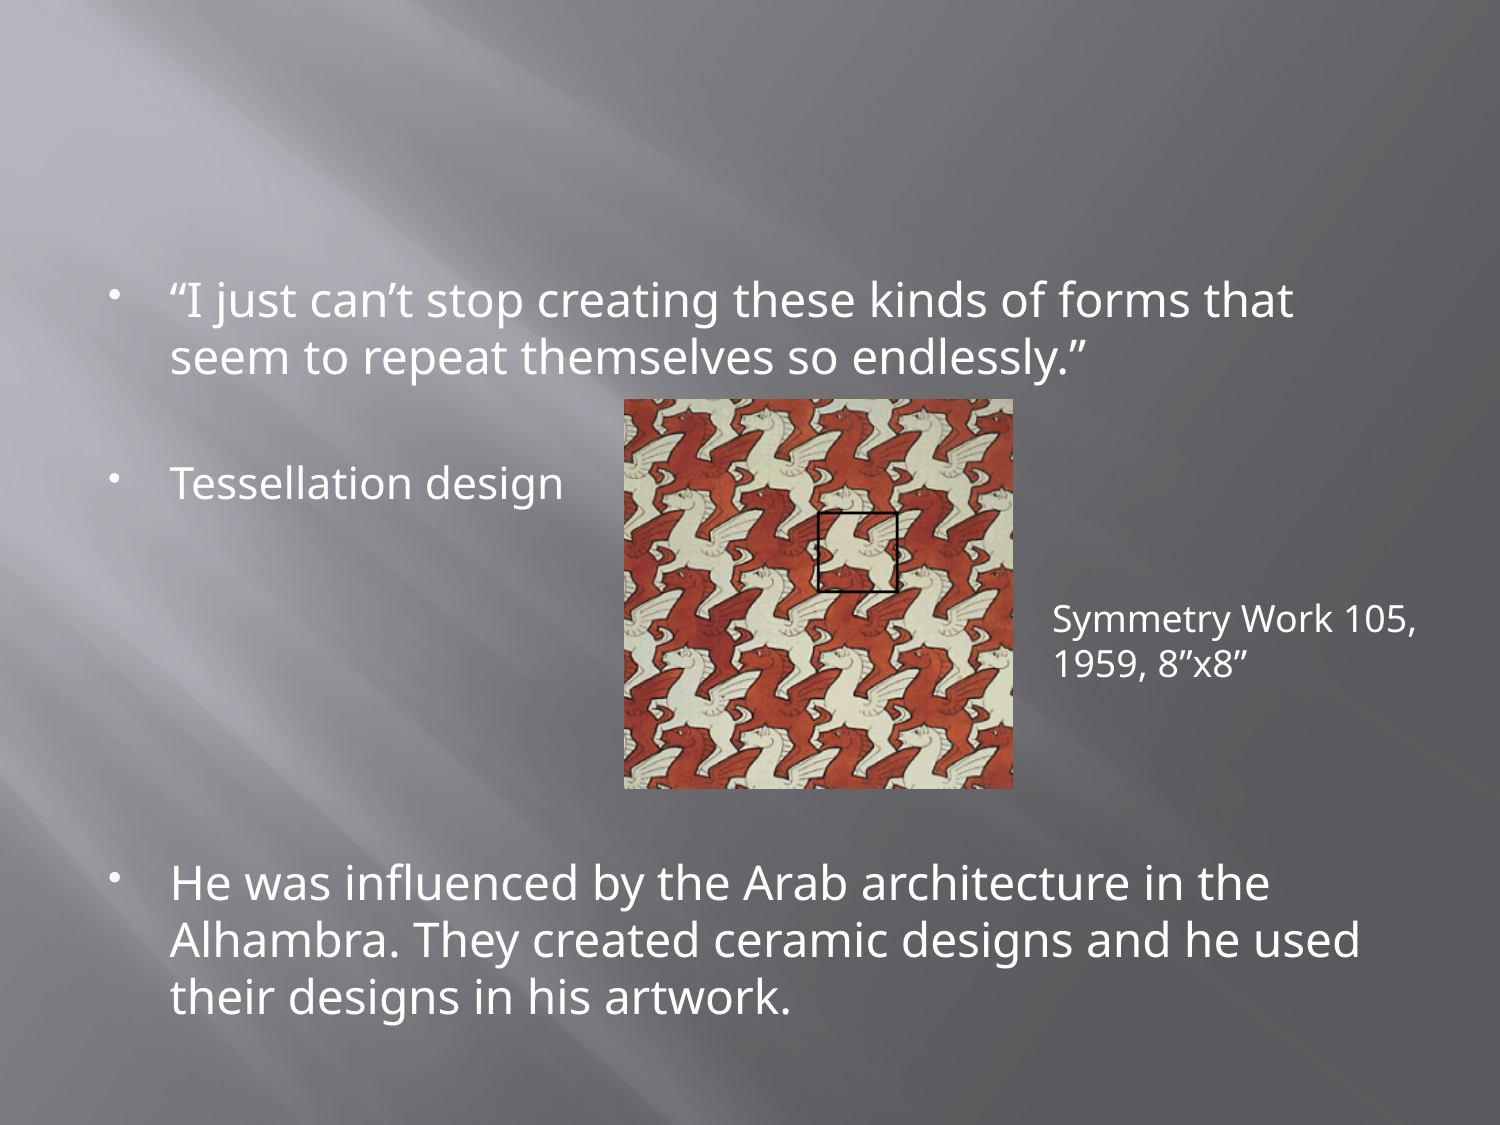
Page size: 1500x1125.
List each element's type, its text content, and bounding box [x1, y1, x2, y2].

text_box Symmetry Work 105, 1959, 8”x8” [1057, 587, 1500, 693]
picture [624, 399, 1013, 790]
list “I just can’t stop creating these kinds of forms that seem to repeat themselves so endlessly.” Tessellation design He was influenced by the Arab architecture in the Alhambra. They created ceramic designs and he used their designs in his artwork. [75, 262, 1425, 1035]
